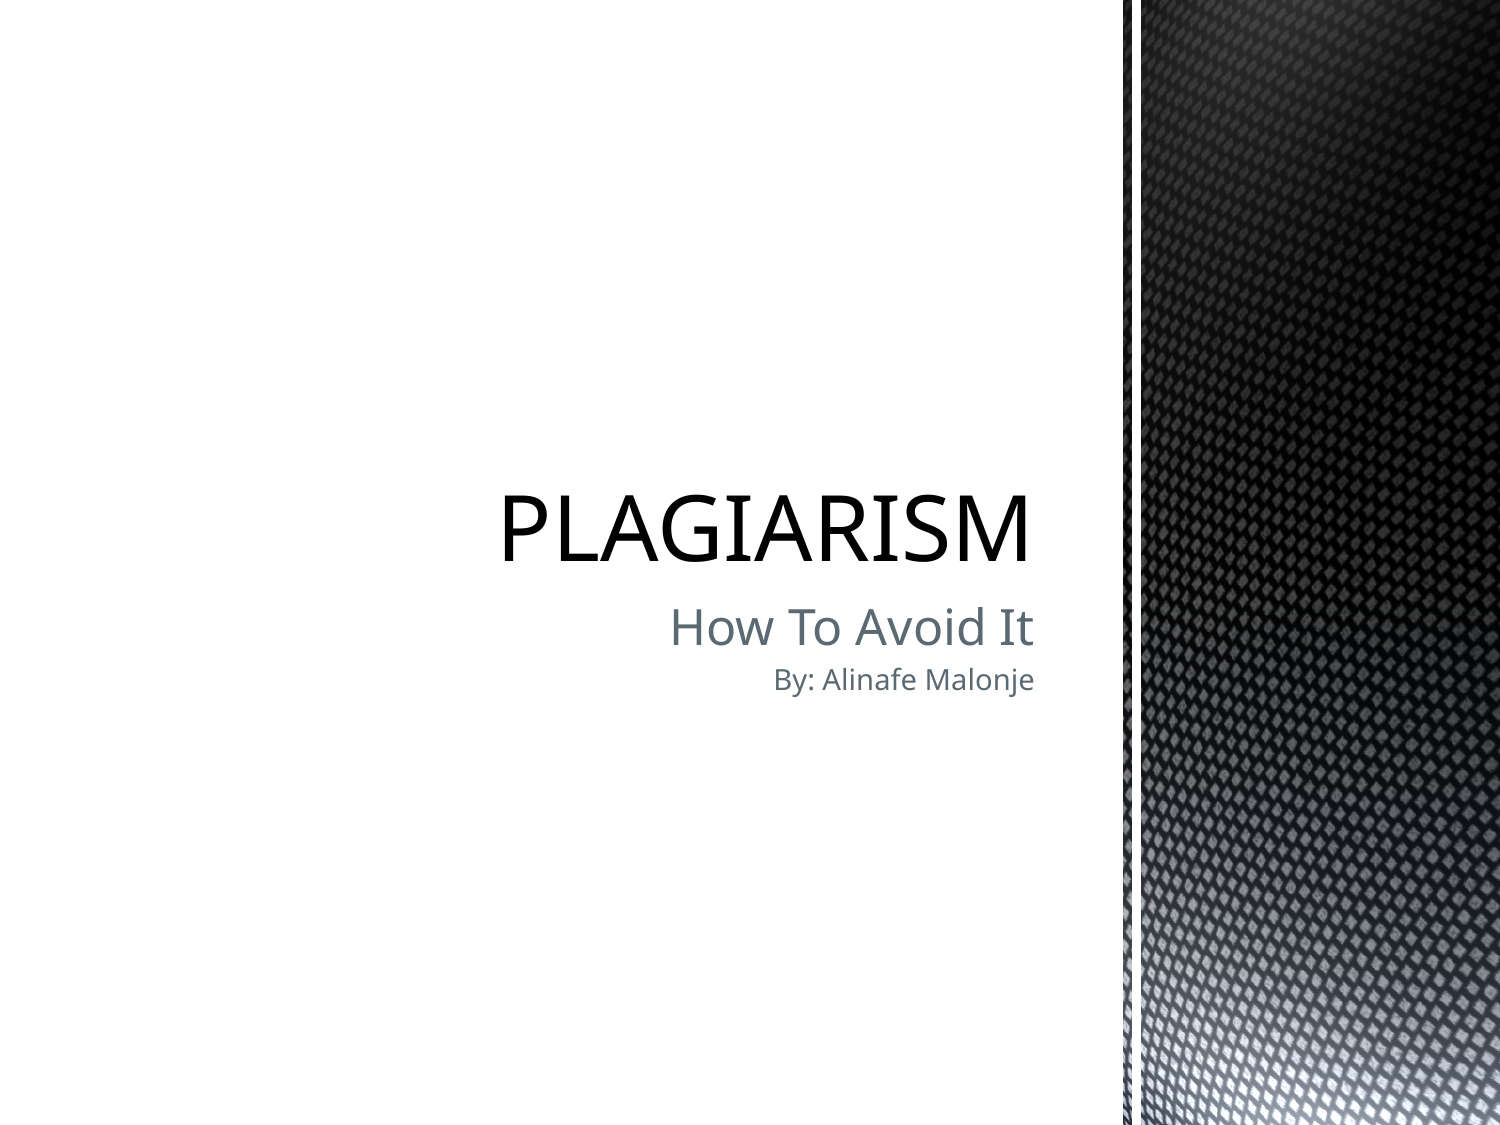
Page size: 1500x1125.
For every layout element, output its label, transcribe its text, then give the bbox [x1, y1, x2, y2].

title PLAGIARISM [399, 237, 1050, 588]
subtitle How To Avoid It By: Alinafe Malonje [399, 588, 1050, 938]
picture [1123, 0, 1500, 1125]
